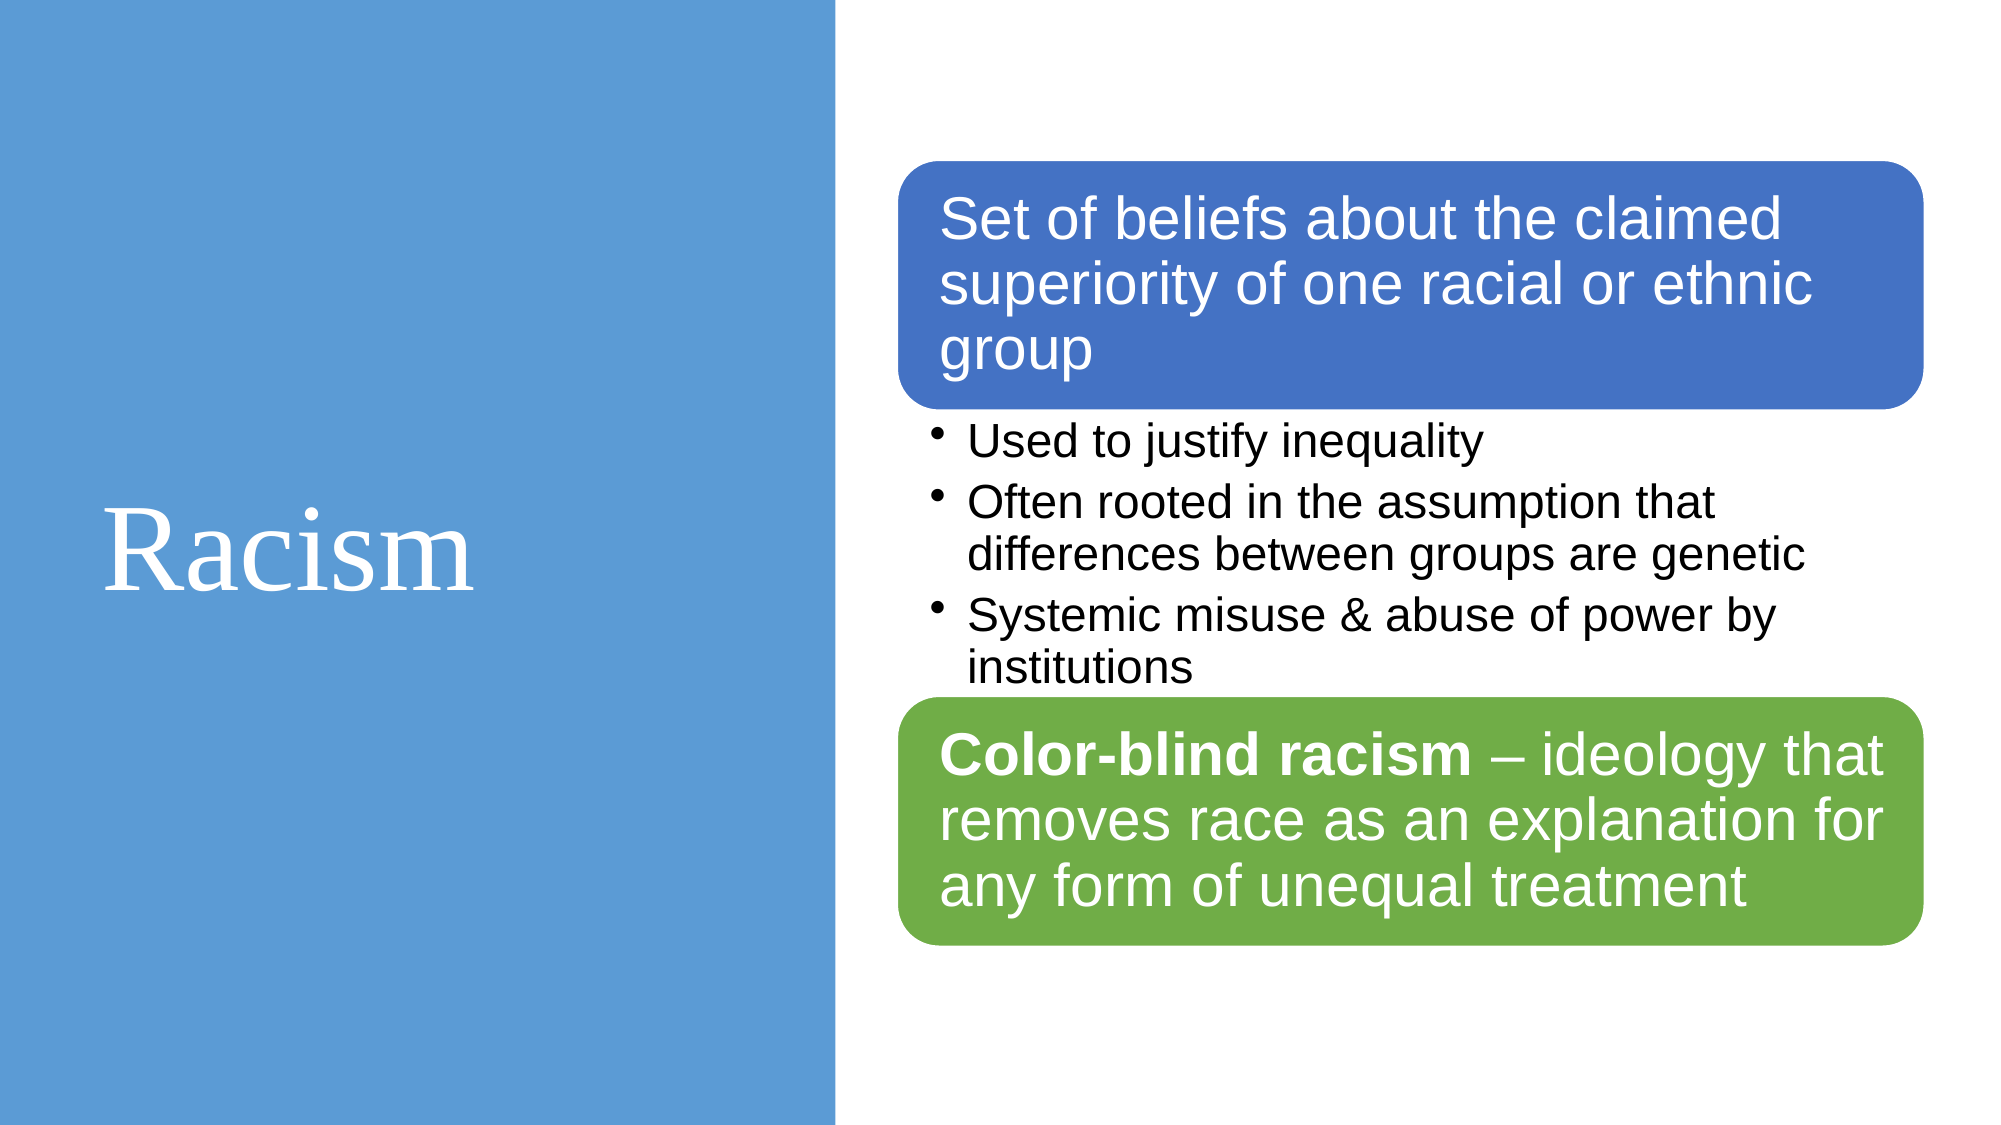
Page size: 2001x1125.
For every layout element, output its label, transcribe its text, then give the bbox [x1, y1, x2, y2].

title Racism [86, 101, 711, 1005]
text_box [0, 0, 836, 1125]
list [897, 101, 1925, 1005]
